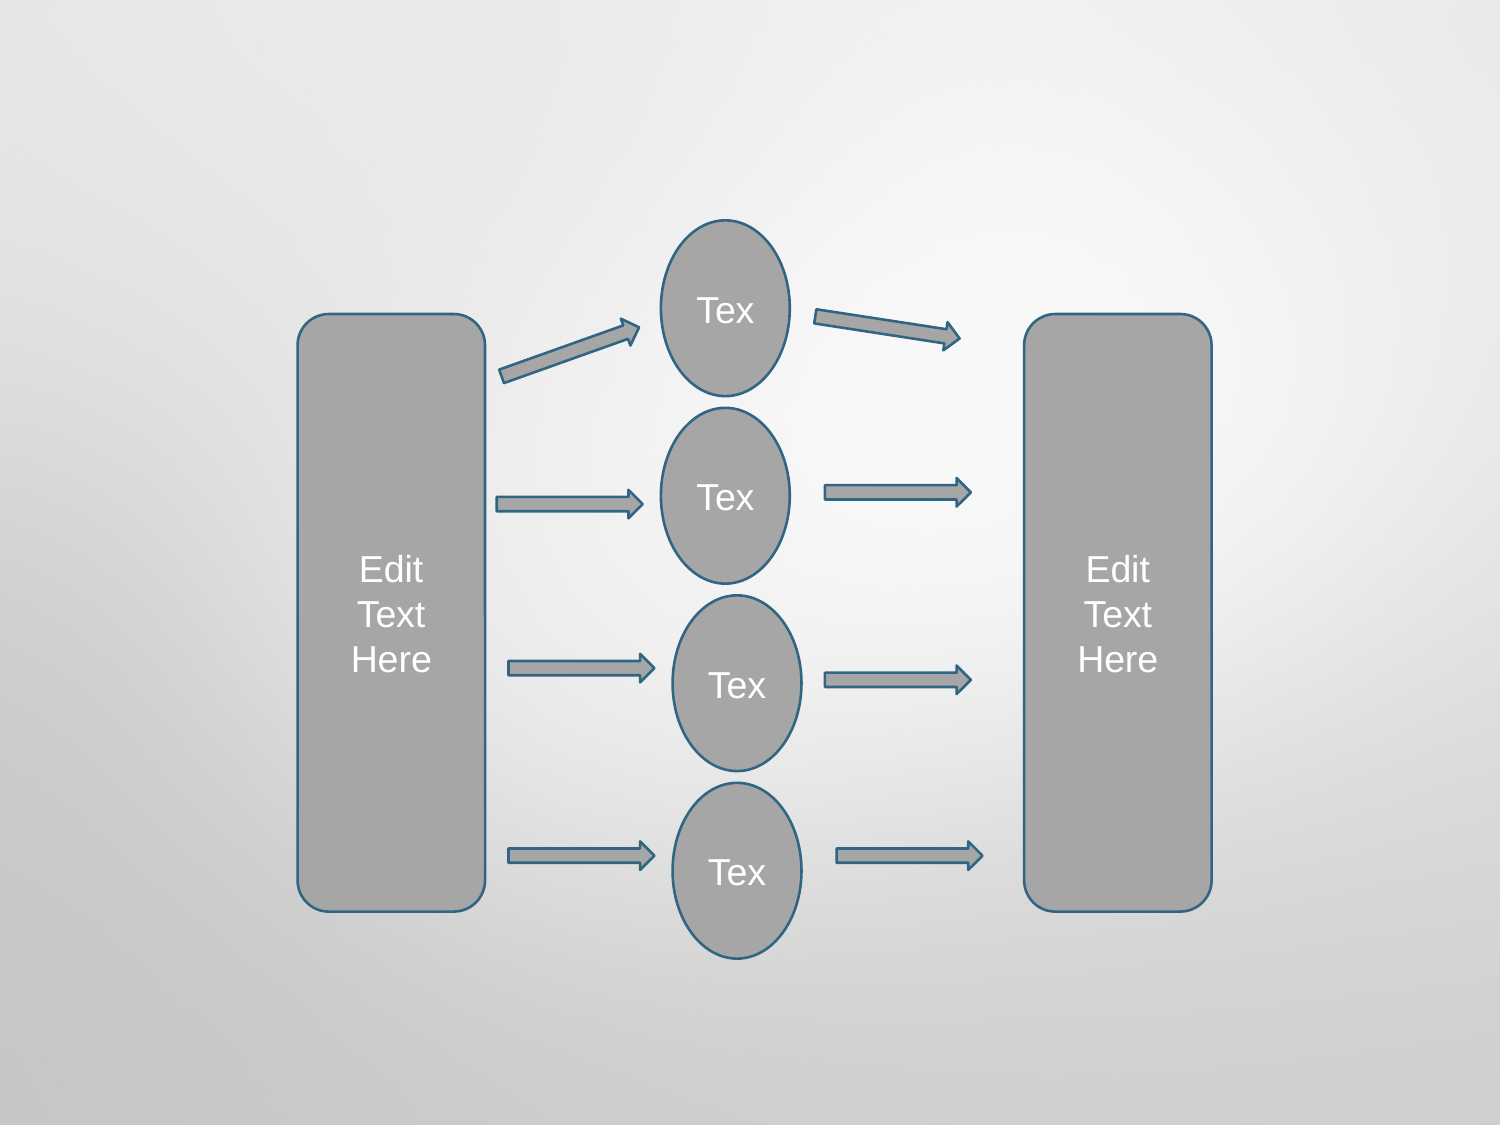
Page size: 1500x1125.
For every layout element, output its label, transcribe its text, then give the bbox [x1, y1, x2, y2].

text_box Edit Text Here [1022, 312, 1213, 913]
text_box Tex [659, 219, 792, 398]
text_box [495, 488, 644, 520]
text_box Tex [671, 594, 803, 773]
text_box Edit Text Here [296, 312, 487, 913]
text_box [507, 652, 656, 684]
text_box [497, 317, 641, 385]
text_box Tex [671, 781, 803, 960]
text_box [507, 840, 656, 872]
text_box [835, 840, 984, 872]
text_box [812, 307, 961, 352]
text_box Tex [659, 406, 792, 585]
text_box [823, 476, 972, 508]
text_box [823, 664, 972, 696]
